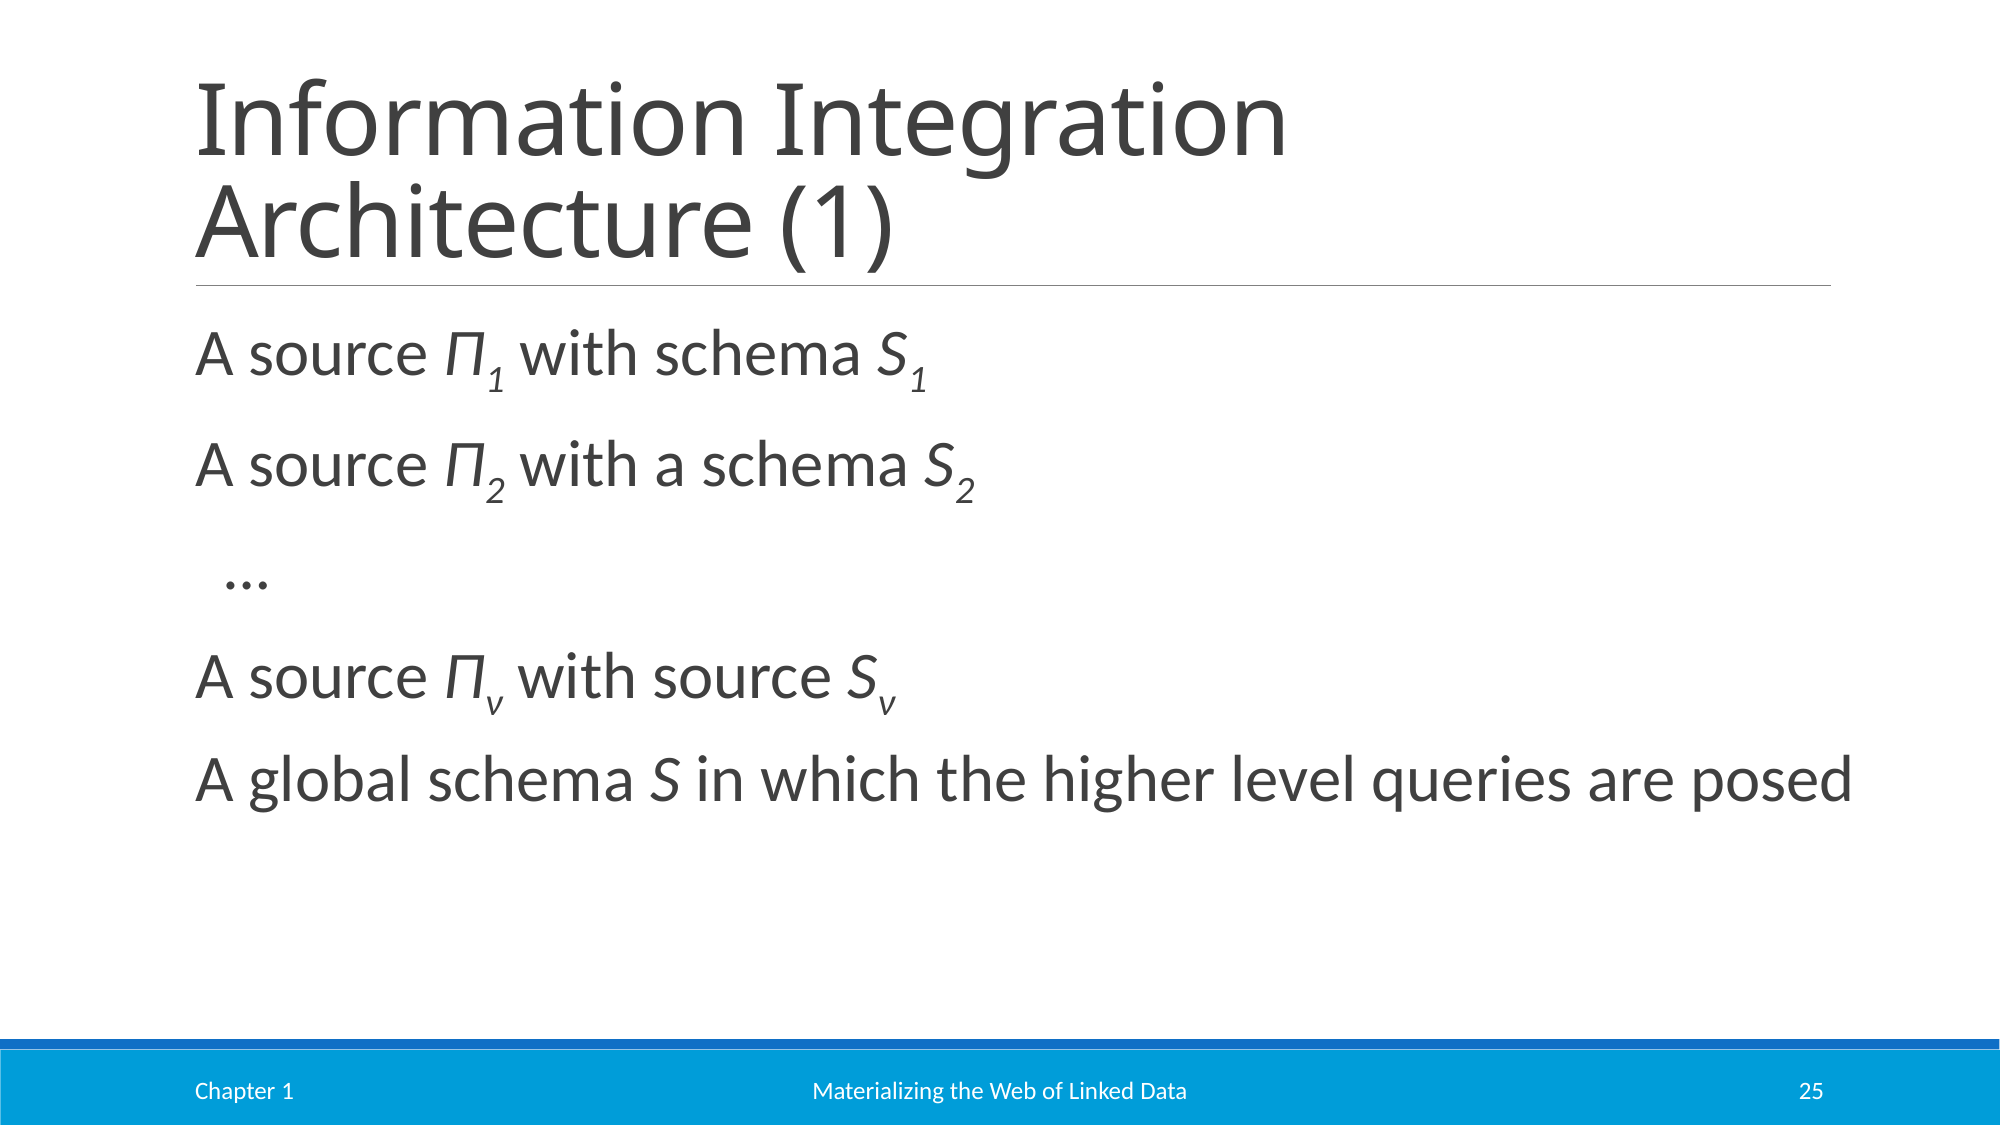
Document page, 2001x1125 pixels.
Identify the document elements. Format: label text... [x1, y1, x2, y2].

slide_number 25 [1624, 1059, 1840, 1120]
title Information Integration Architecture (1) [180, 47, 1830, 285]
footer Materializing the Web of Linked Data [604, 1059, 1396, 1120]
list A source Π1 with schema S1 A source Π2 with a schema S2 … A source Πν with source Sν A global schema S in which the higher level queries are posed [180, 302, 1910, 963]
slide_number Chapter 1 [180, 1059, 586, 1120]
